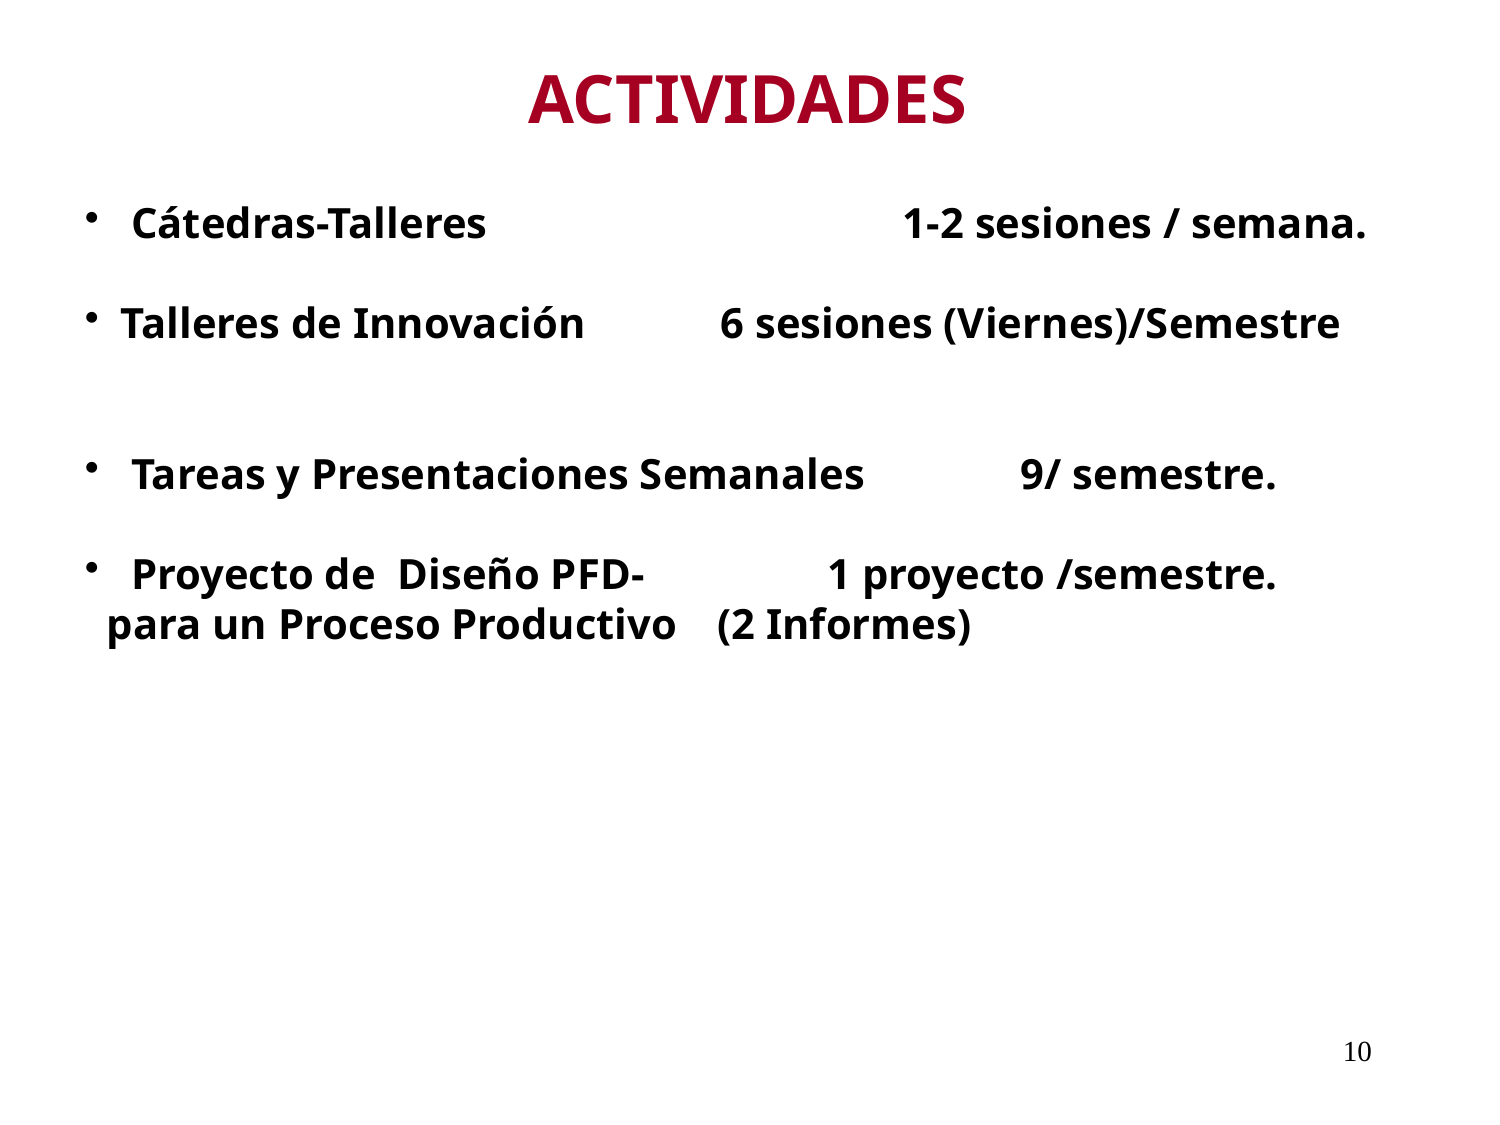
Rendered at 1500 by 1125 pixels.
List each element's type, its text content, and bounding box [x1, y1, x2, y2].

slide_number 10 [1074, 1024, 1388, 1101]
text_box ACTIVIDADES Cátedras-Talleres 1-2 sesiones / semana. Talleres de Innovación 6 sesiones (Viernes)/Semestre Tareas y Presentaciones Semanales 9/ semestre. Proyecto de Diseño PFD- 1 proyecto /semestre. para un Proceso Productivo (2 Informes) [70, 49, 1425, 740]
